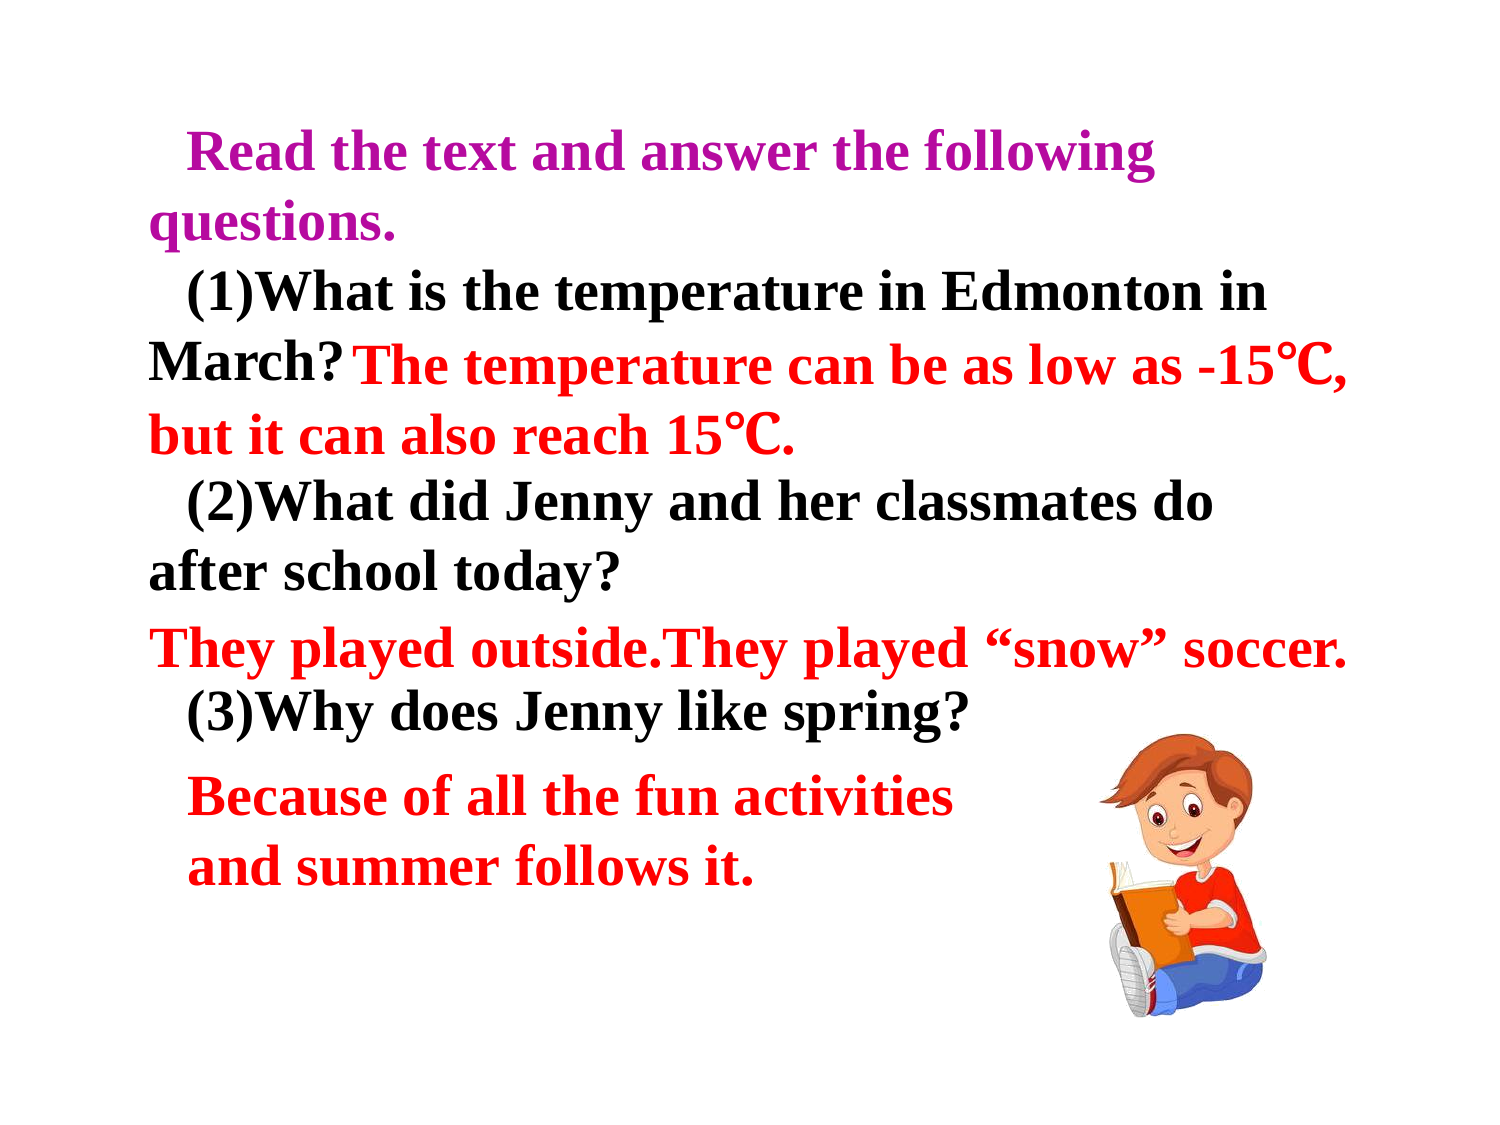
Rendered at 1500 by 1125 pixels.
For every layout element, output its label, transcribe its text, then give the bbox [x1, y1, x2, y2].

text_box Read the text and answer the following questions. (1)What is the temperature in Edmonton in March? (2)What did Jenny and her classmates do after school today? (3)Why does Jenny like spring? [134, 687, 1290, 750]
text_box Because of all the fun activities and summer follows it. [173, 749, 1007, 905]
picture [1082, 732, 1291, 1018]
text_box Read the text and answer the following questions. (1)What is the temperature in Edmonton in March? (2)What did Jenny and her classmates do after school today? (3)Why does Jenny like spring? [134, 474, 1290, 602]
text_box Read the text and answer the following questions. (1)What is the temperature in Edmonton in March? (2)What did Jenny and her classmates do after school today? (3)Why does Jenny like spring? [134, 104, 1290, 318]
text_box They played outside.They played “snow” soccer. [134, 602, 1378, 687]
text_box The temperature can be as low as -15℃, but it can also reach 15℃. [134, 318, 1398, 474]
